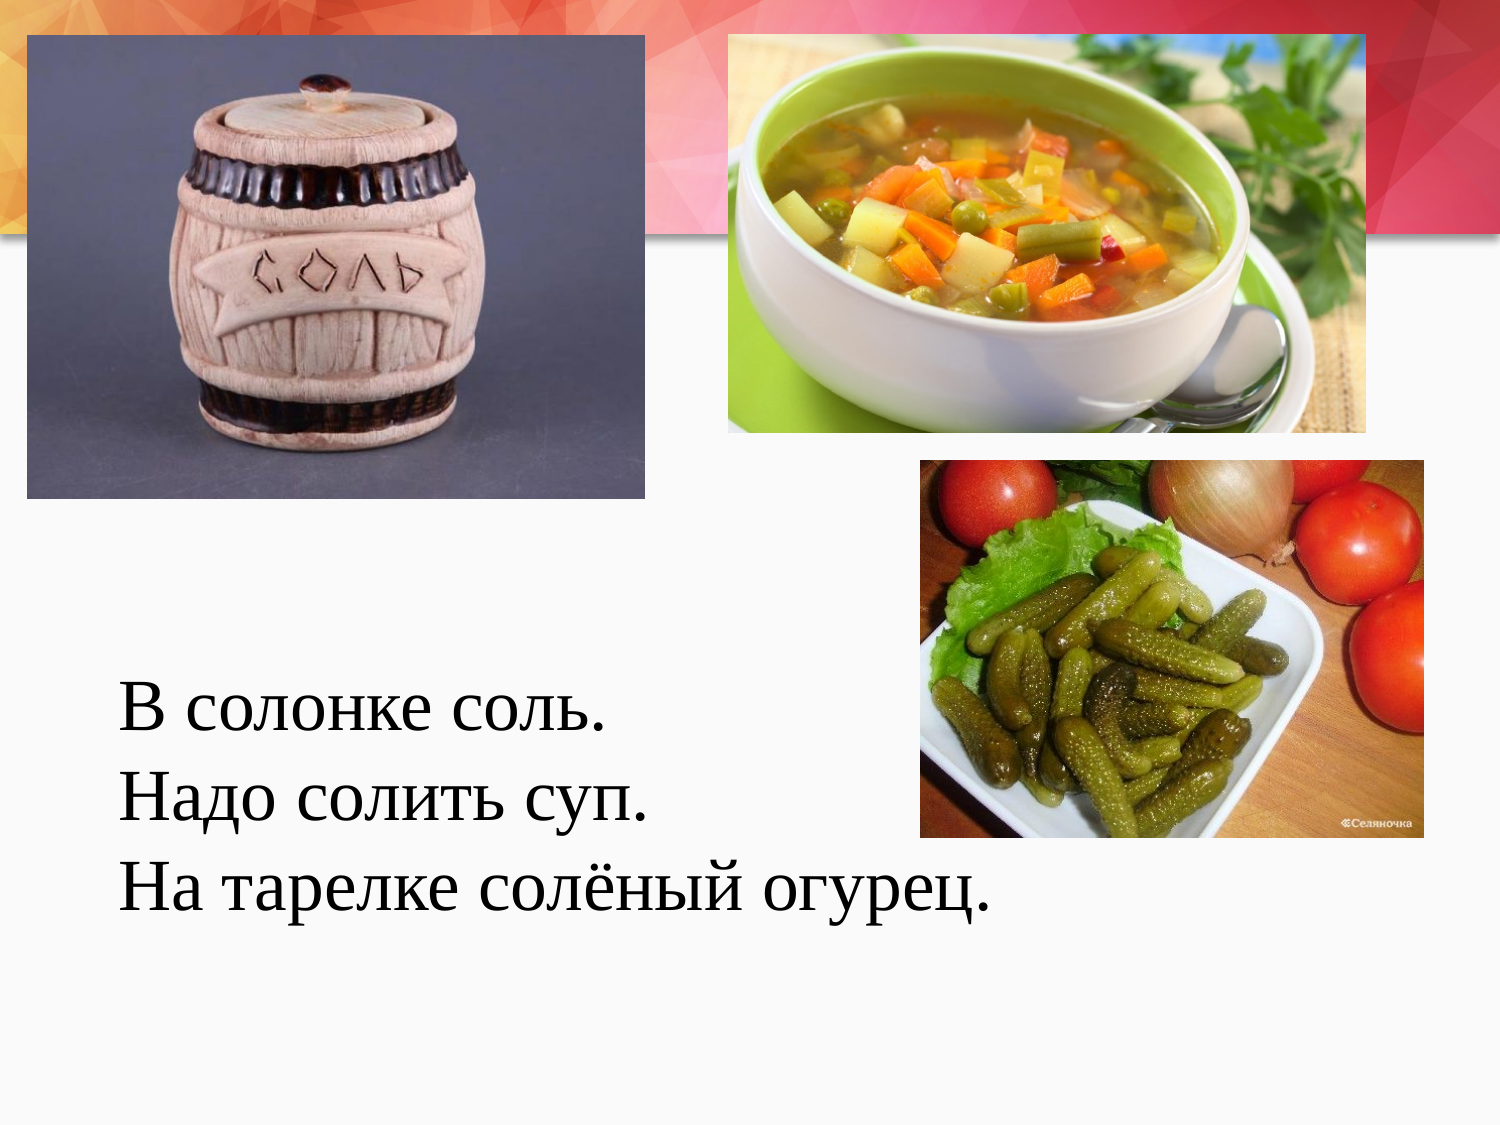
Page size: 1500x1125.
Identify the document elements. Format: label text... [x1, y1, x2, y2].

list В солонке соль. Надо солить суп. На тарелке солёный огурец. [103, 580, 1397, 1014]
picture [920, 460, 1425, 838]
picture [0, 0, 1500, 499]
